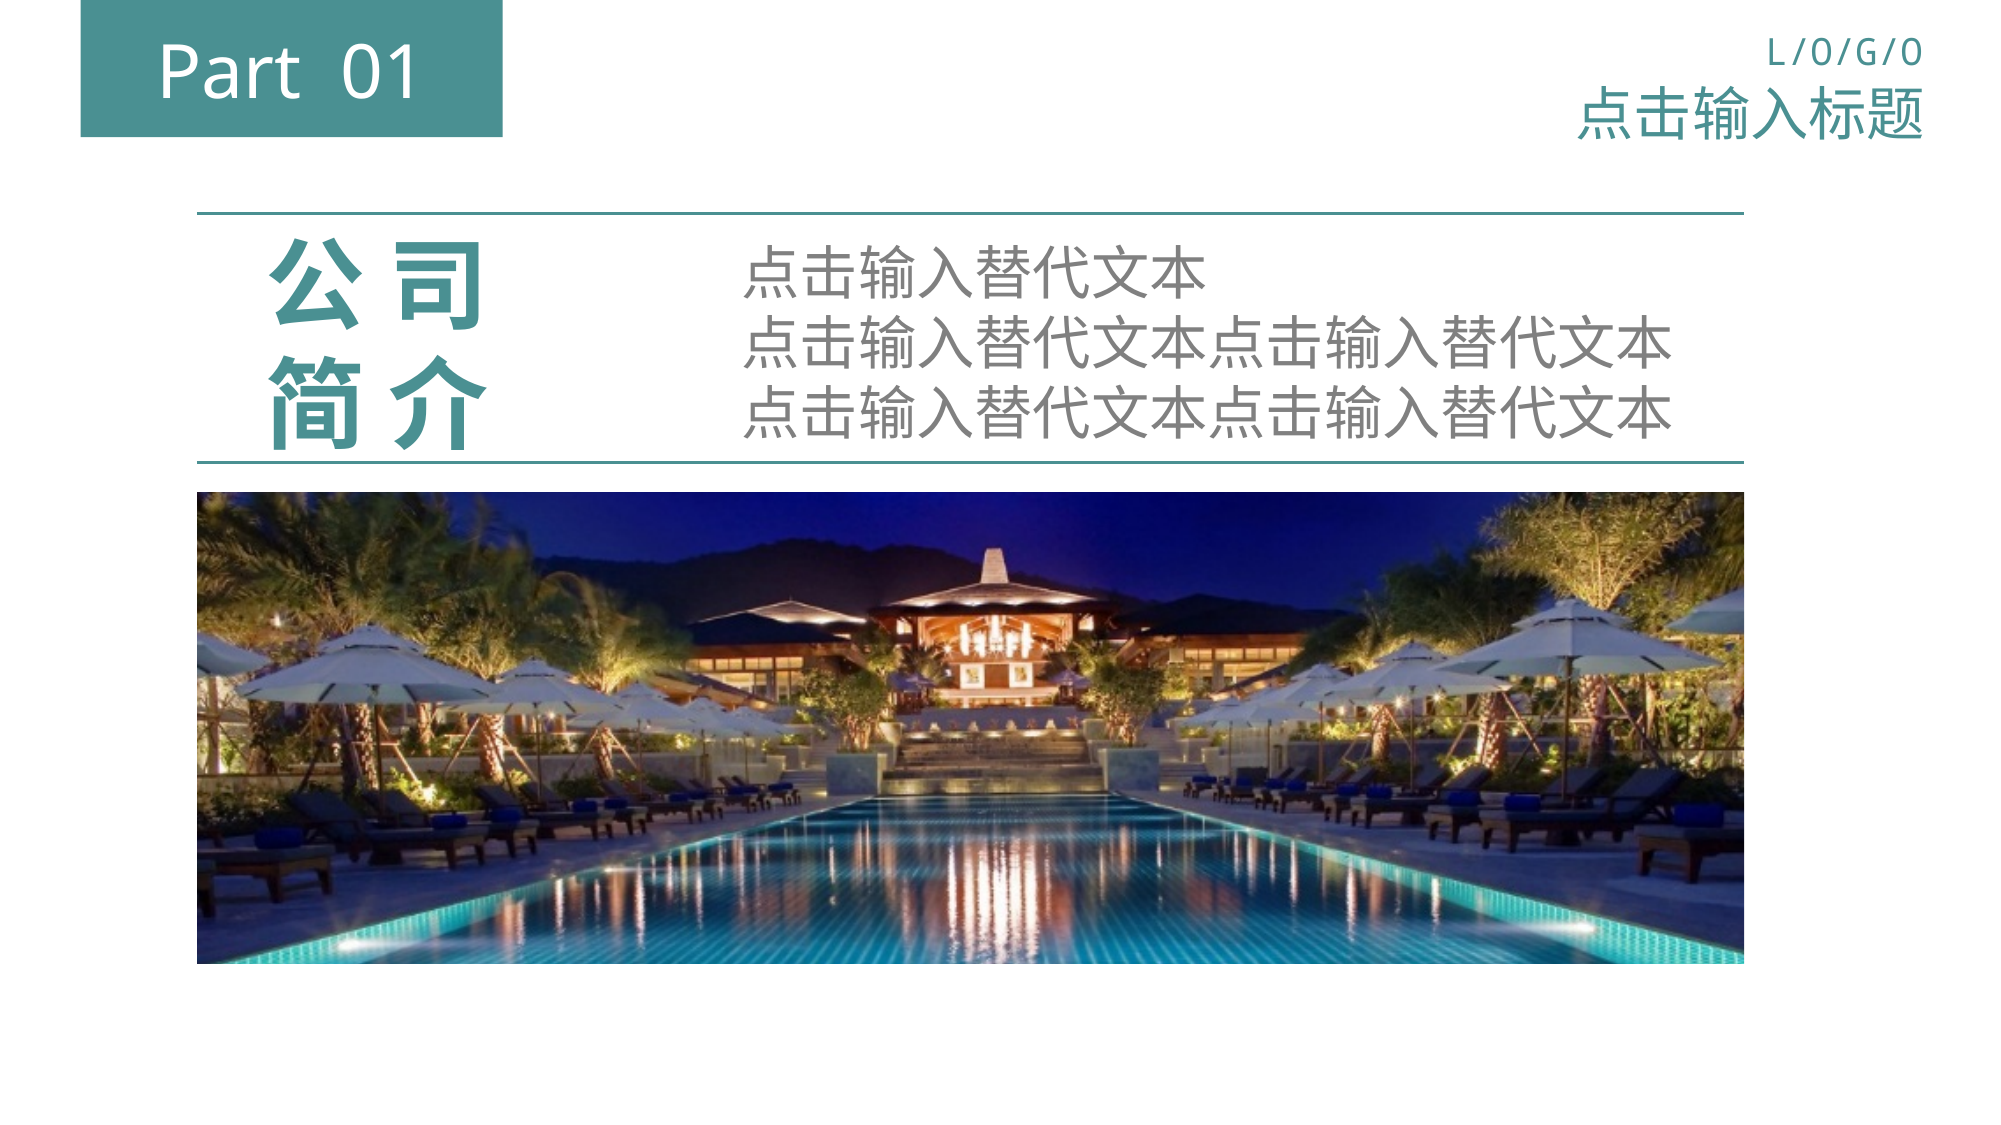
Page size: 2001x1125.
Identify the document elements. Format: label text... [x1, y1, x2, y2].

text_box L/O/G/O [1730, 21, 1938, 70]
text_box 点击输入替代文本 点击输入替代文本点击输入替代文本 点击输入替代文本点击输入替代文本 [726, 228, 1719, 454]
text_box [80, 0, 503, 138]
text_box 公 司简 介 [250, 463, 534, 469]
text_box 公 司简 介 [250, 214, 534, 462]
picture [196, 492, 1745, 964]
text_box 点击输入标题 [1537, 70, 1940, 155]
